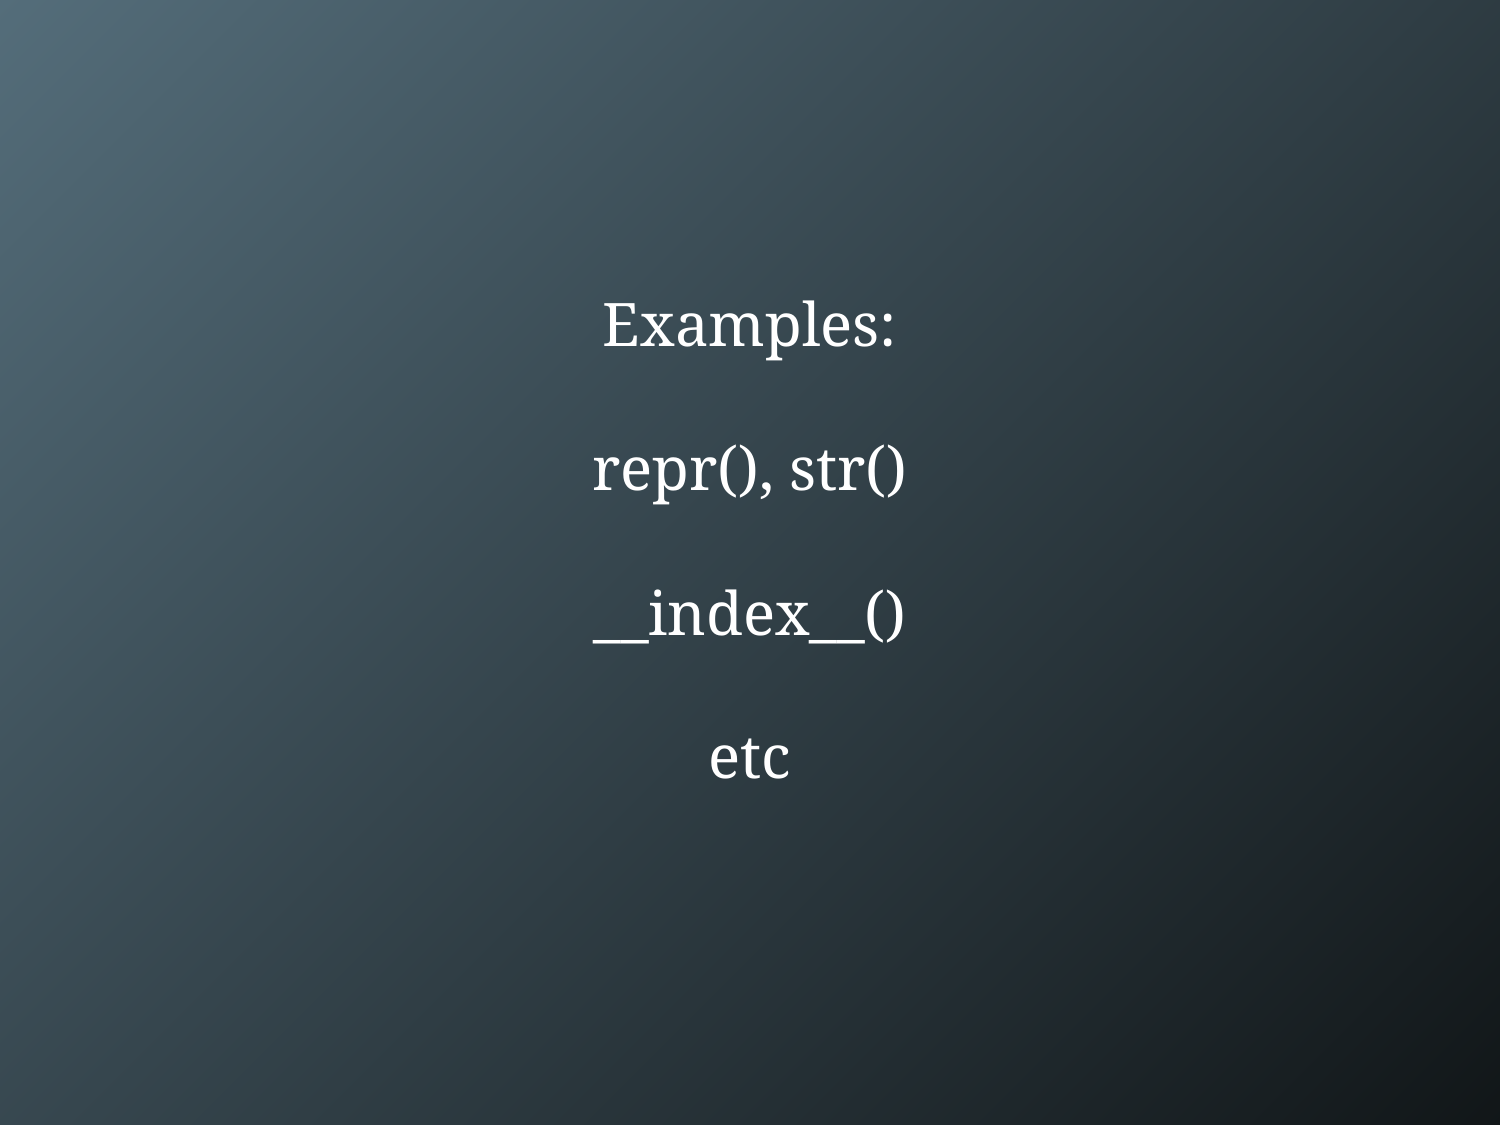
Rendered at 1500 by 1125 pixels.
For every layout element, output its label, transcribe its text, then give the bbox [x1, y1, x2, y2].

title Examples: repr(), str() __index__() etc [112, 278, 1388, 799]
